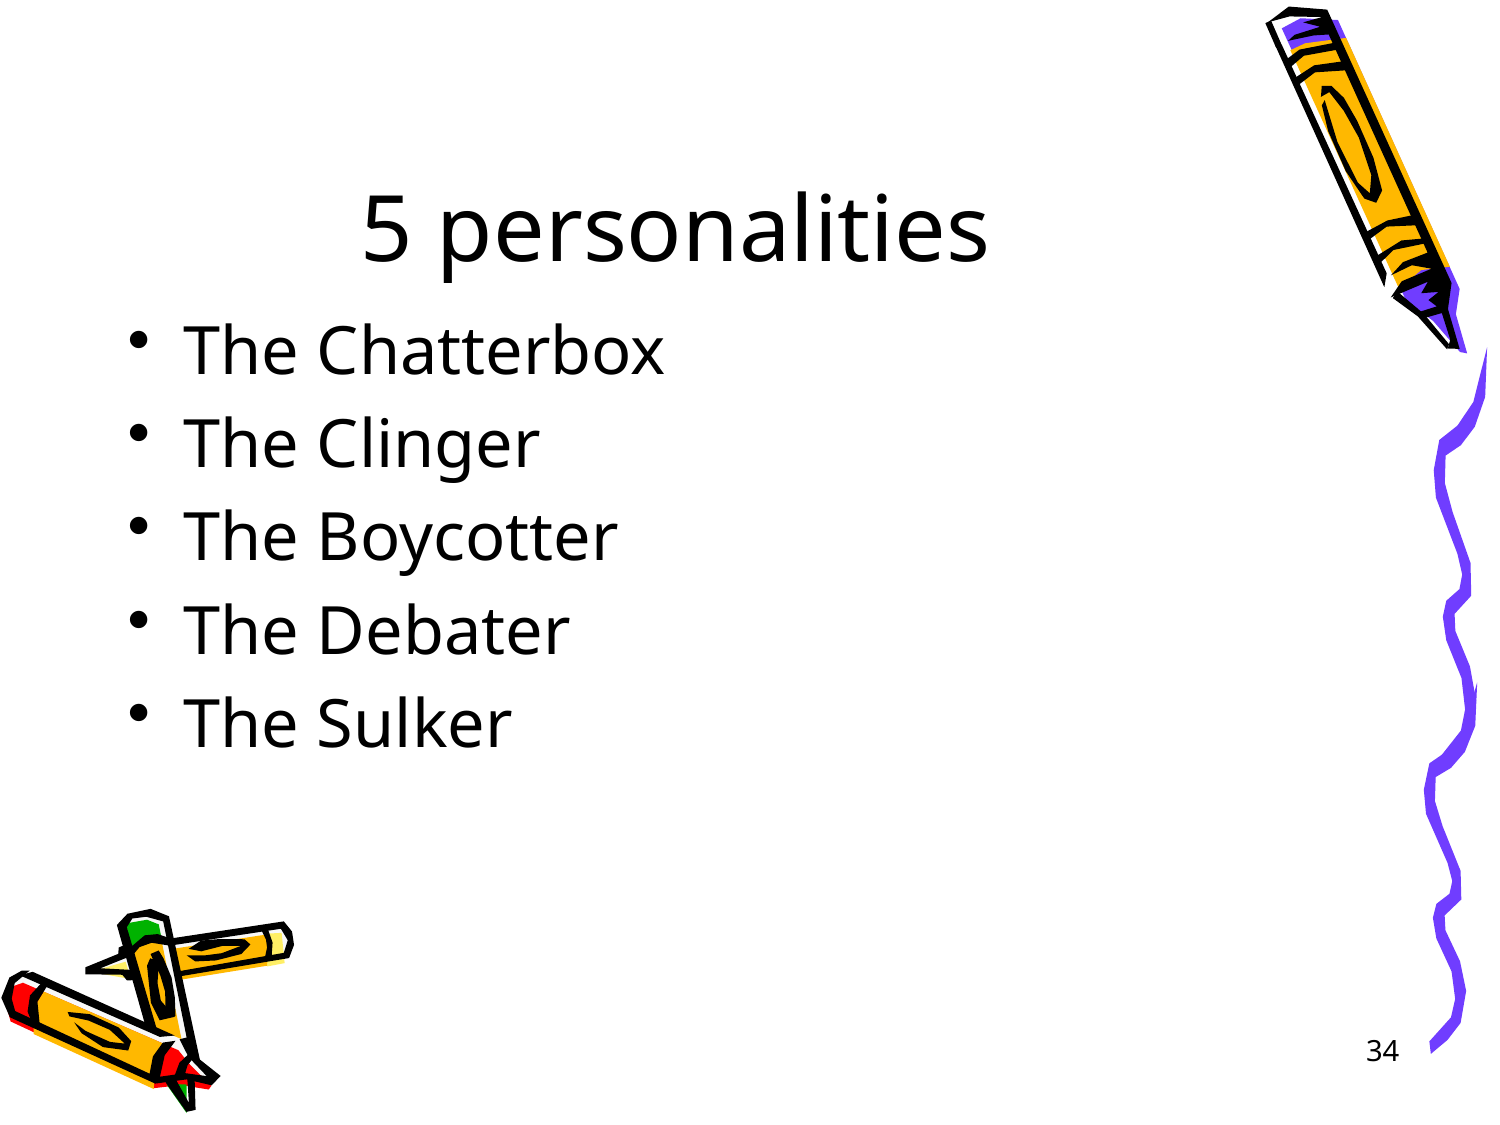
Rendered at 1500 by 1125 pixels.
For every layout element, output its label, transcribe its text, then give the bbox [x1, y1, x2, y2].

title 5 personalities [112, 24, 1240, 288]
list The Chatterbox The Clinger The Boycotter The Debater The Sulker [112, 299, 1376, 901]
slide_number 34 [1101, 1024, 1415, 1101]
